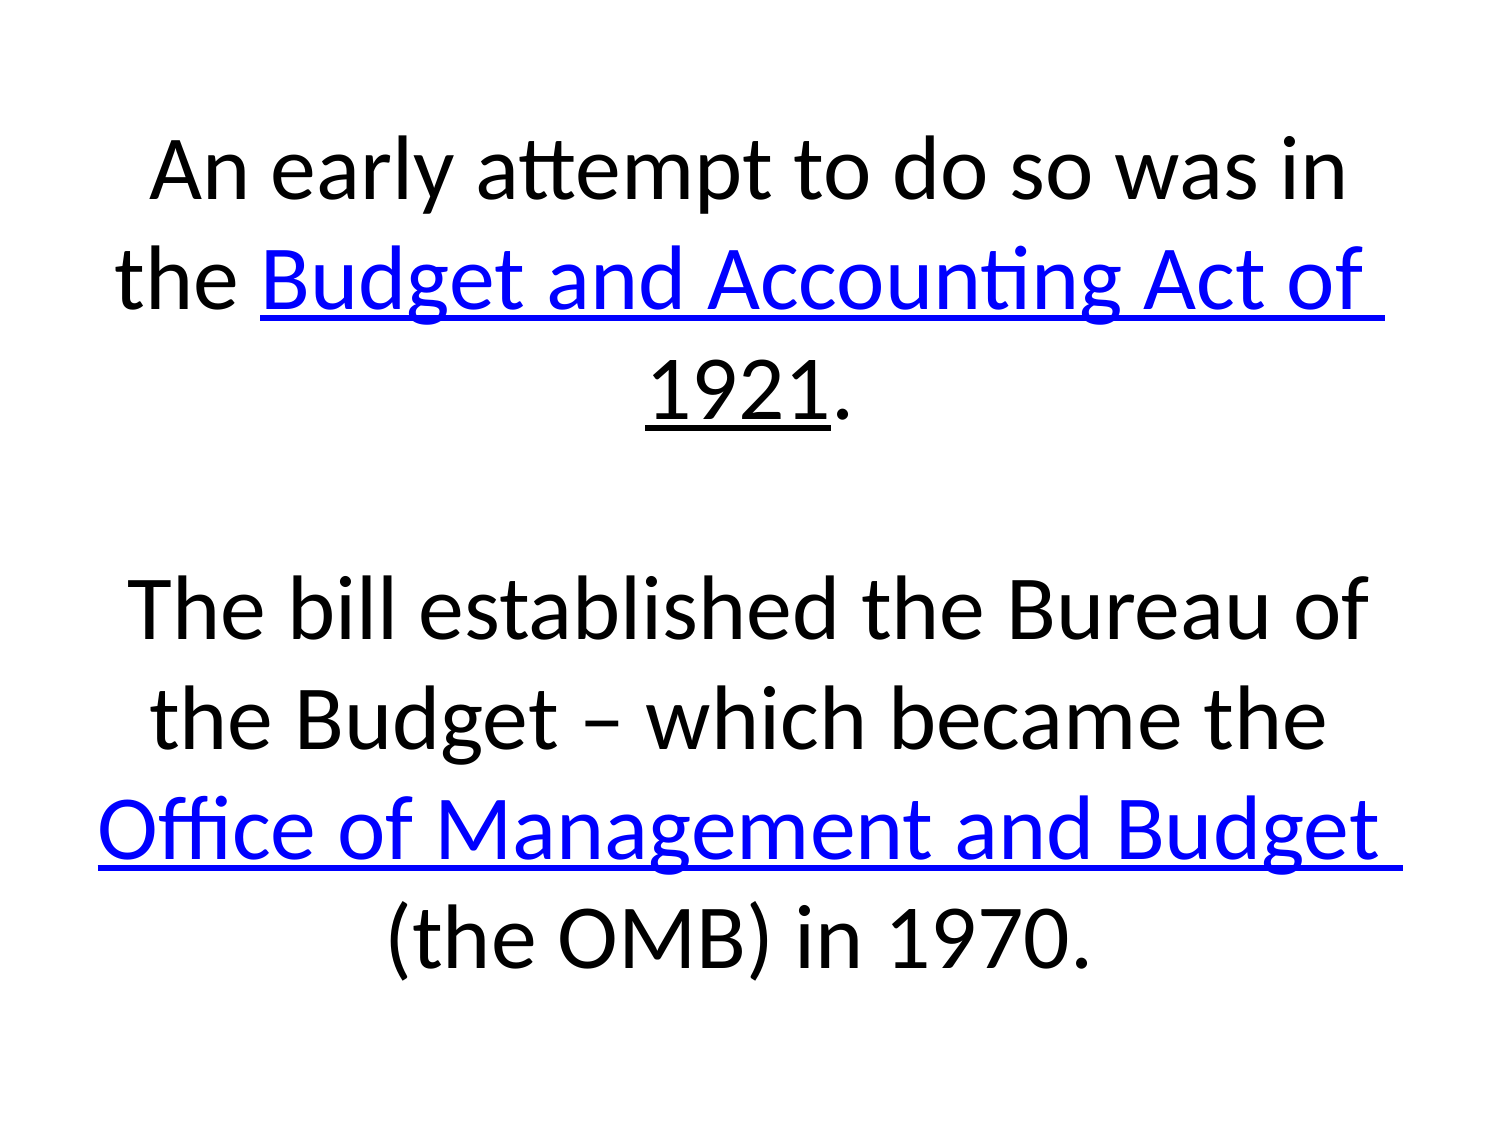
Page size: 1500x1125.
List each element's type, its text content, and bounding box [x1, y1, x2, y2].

title An early attempt to do so was in the Budget and Accounting Act of 1921. The bill established the Bureau of the Budget – which became the Office of Management and Budget (the OMB) in 1970. [74, 44, 1426, 1051]
